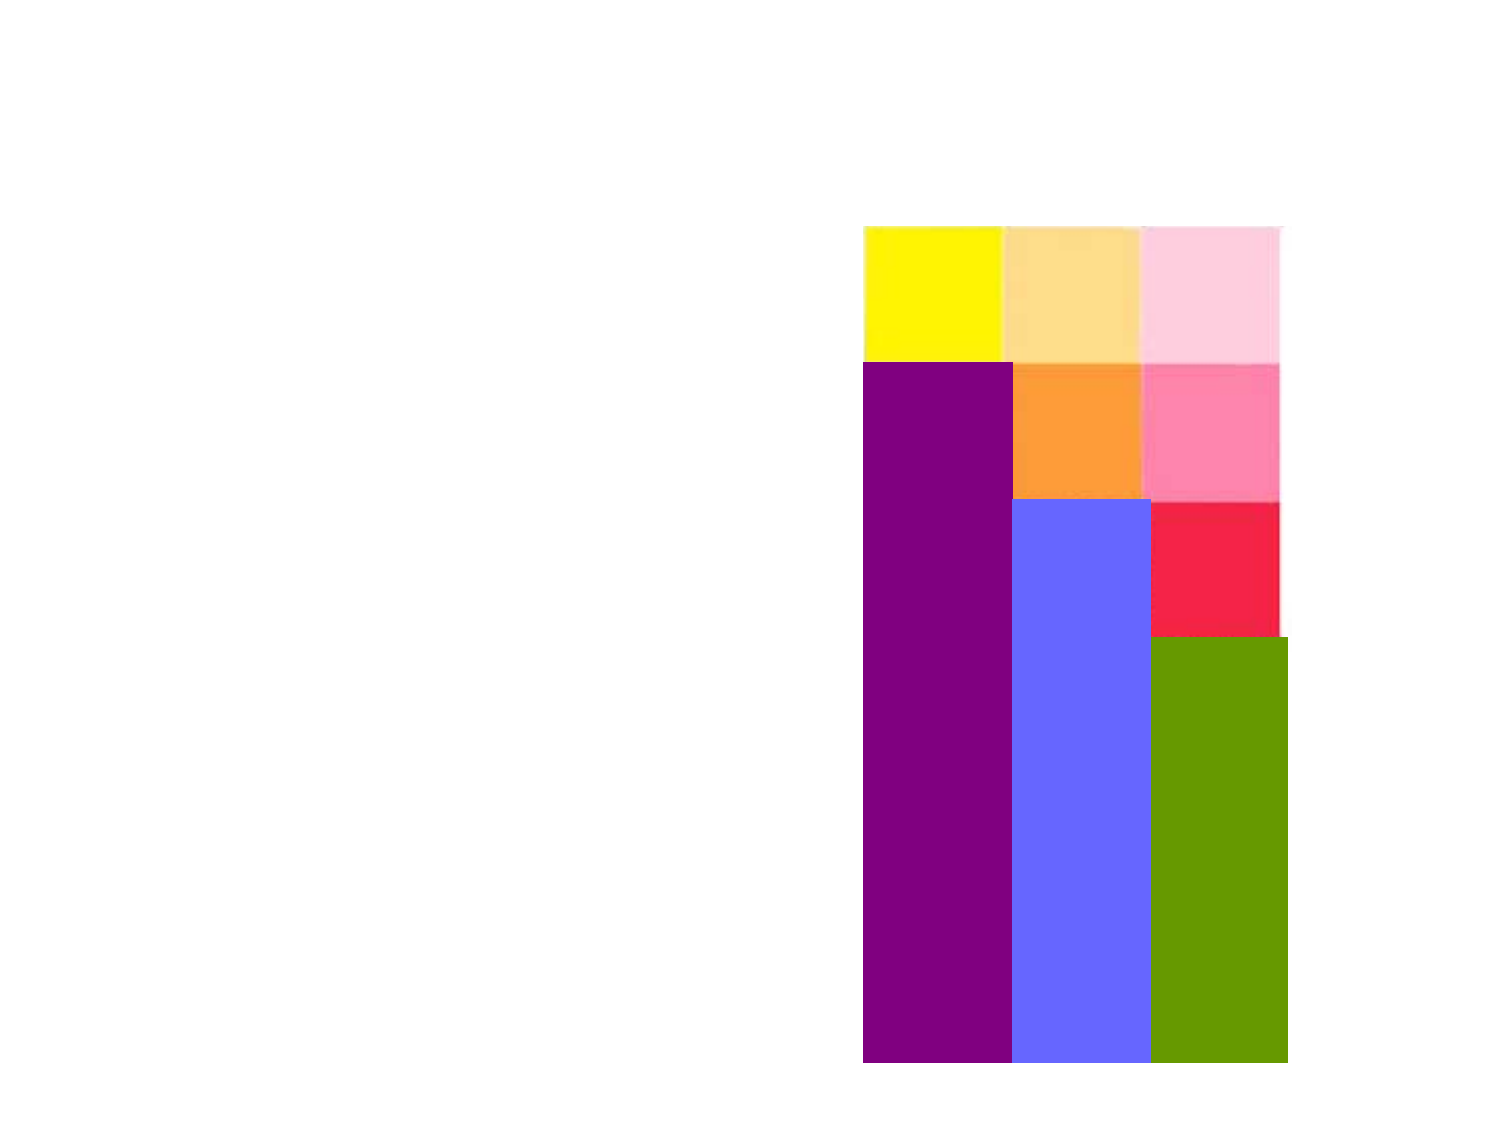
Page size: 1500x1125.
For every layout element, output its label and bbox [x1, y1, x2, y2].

text_box [437, 62, 1326, 1063]
